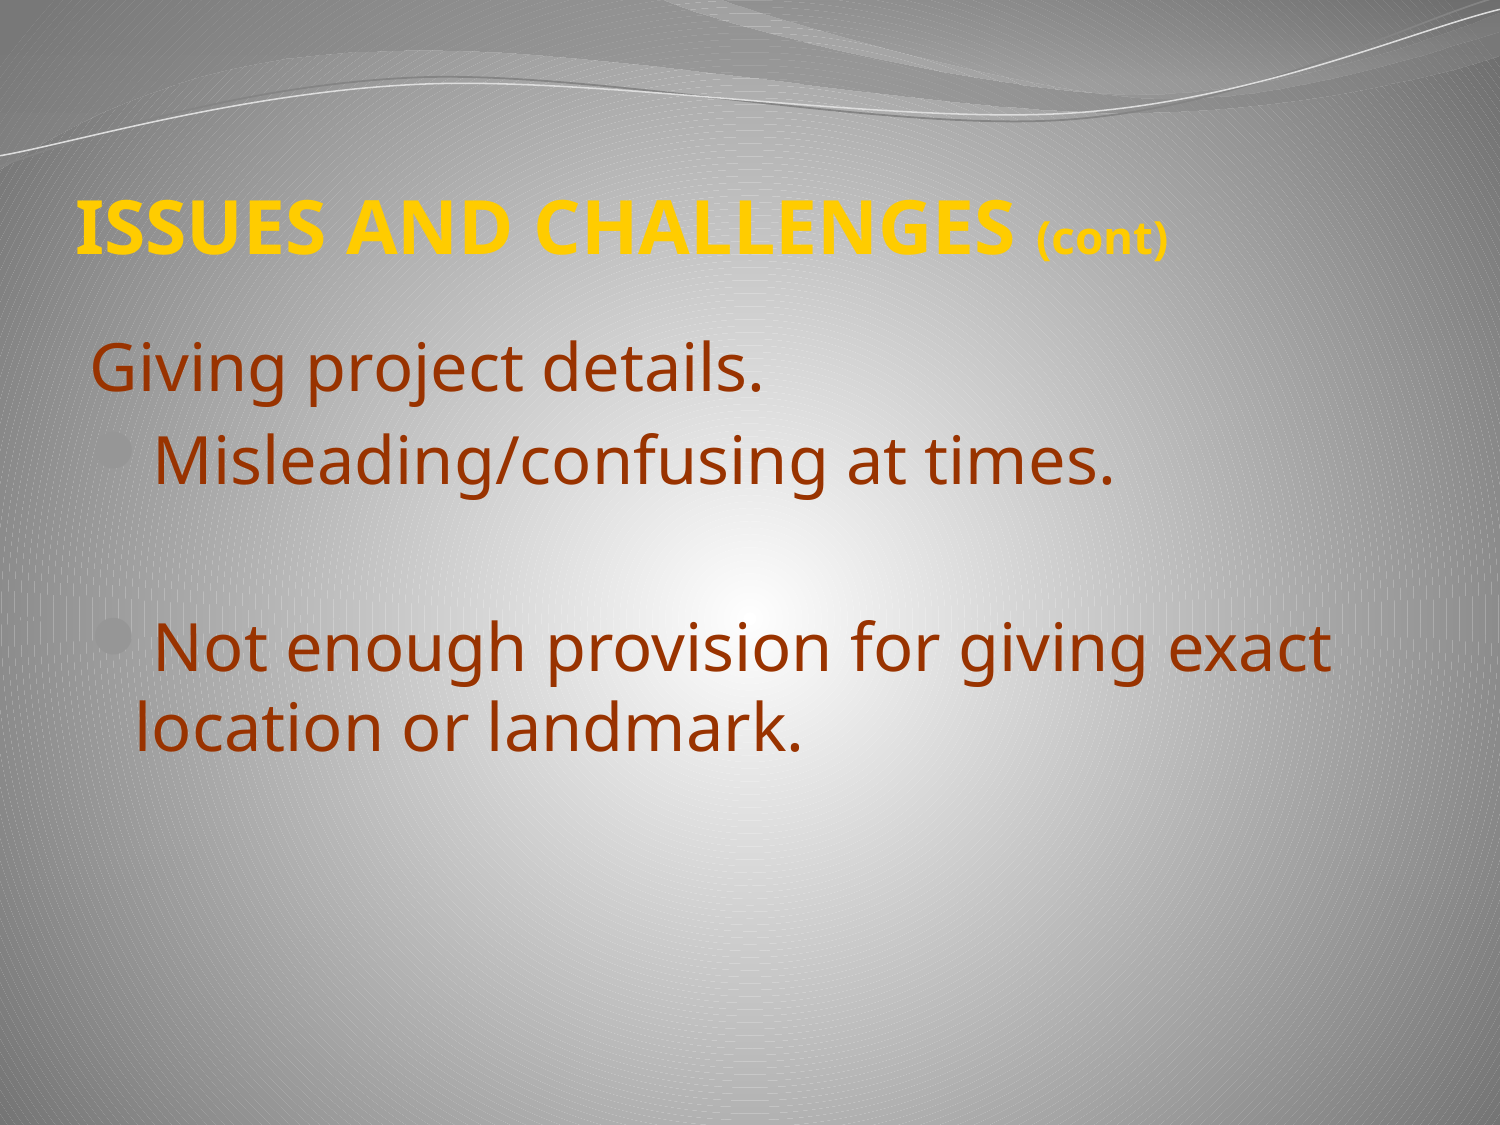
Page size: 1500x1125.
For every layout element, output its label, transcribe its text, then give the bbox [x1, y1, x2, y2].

title ISSUES AND CHALLENGES (cont) [75, 115, 1425, 270]
list Giving project details. Misleading/confusing at times. Not enough provision for giving exact location or landmark. [75, 317, 1425, 1038]
